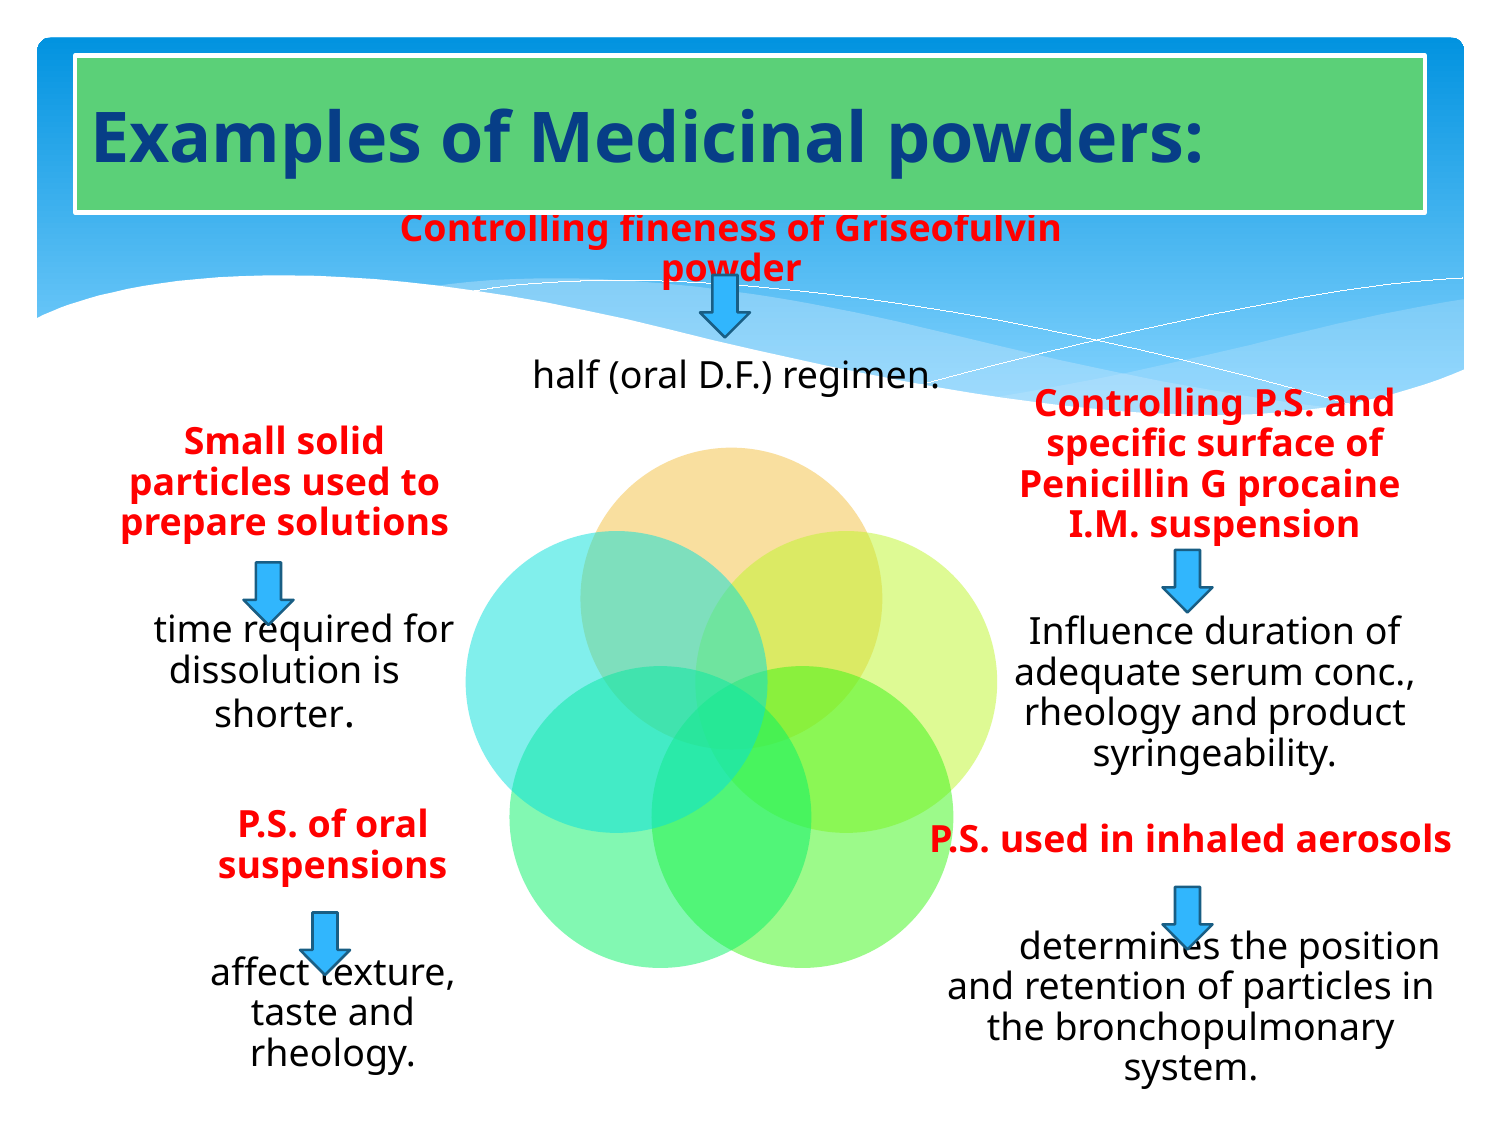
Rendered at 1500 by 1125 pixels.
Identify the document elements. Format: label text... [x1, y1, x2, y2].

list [37, 224, 1463, 1088]
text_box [243, 274, 1213, 976]
title Examples of Medicinal powders: [73, 53, 1427, 215]
